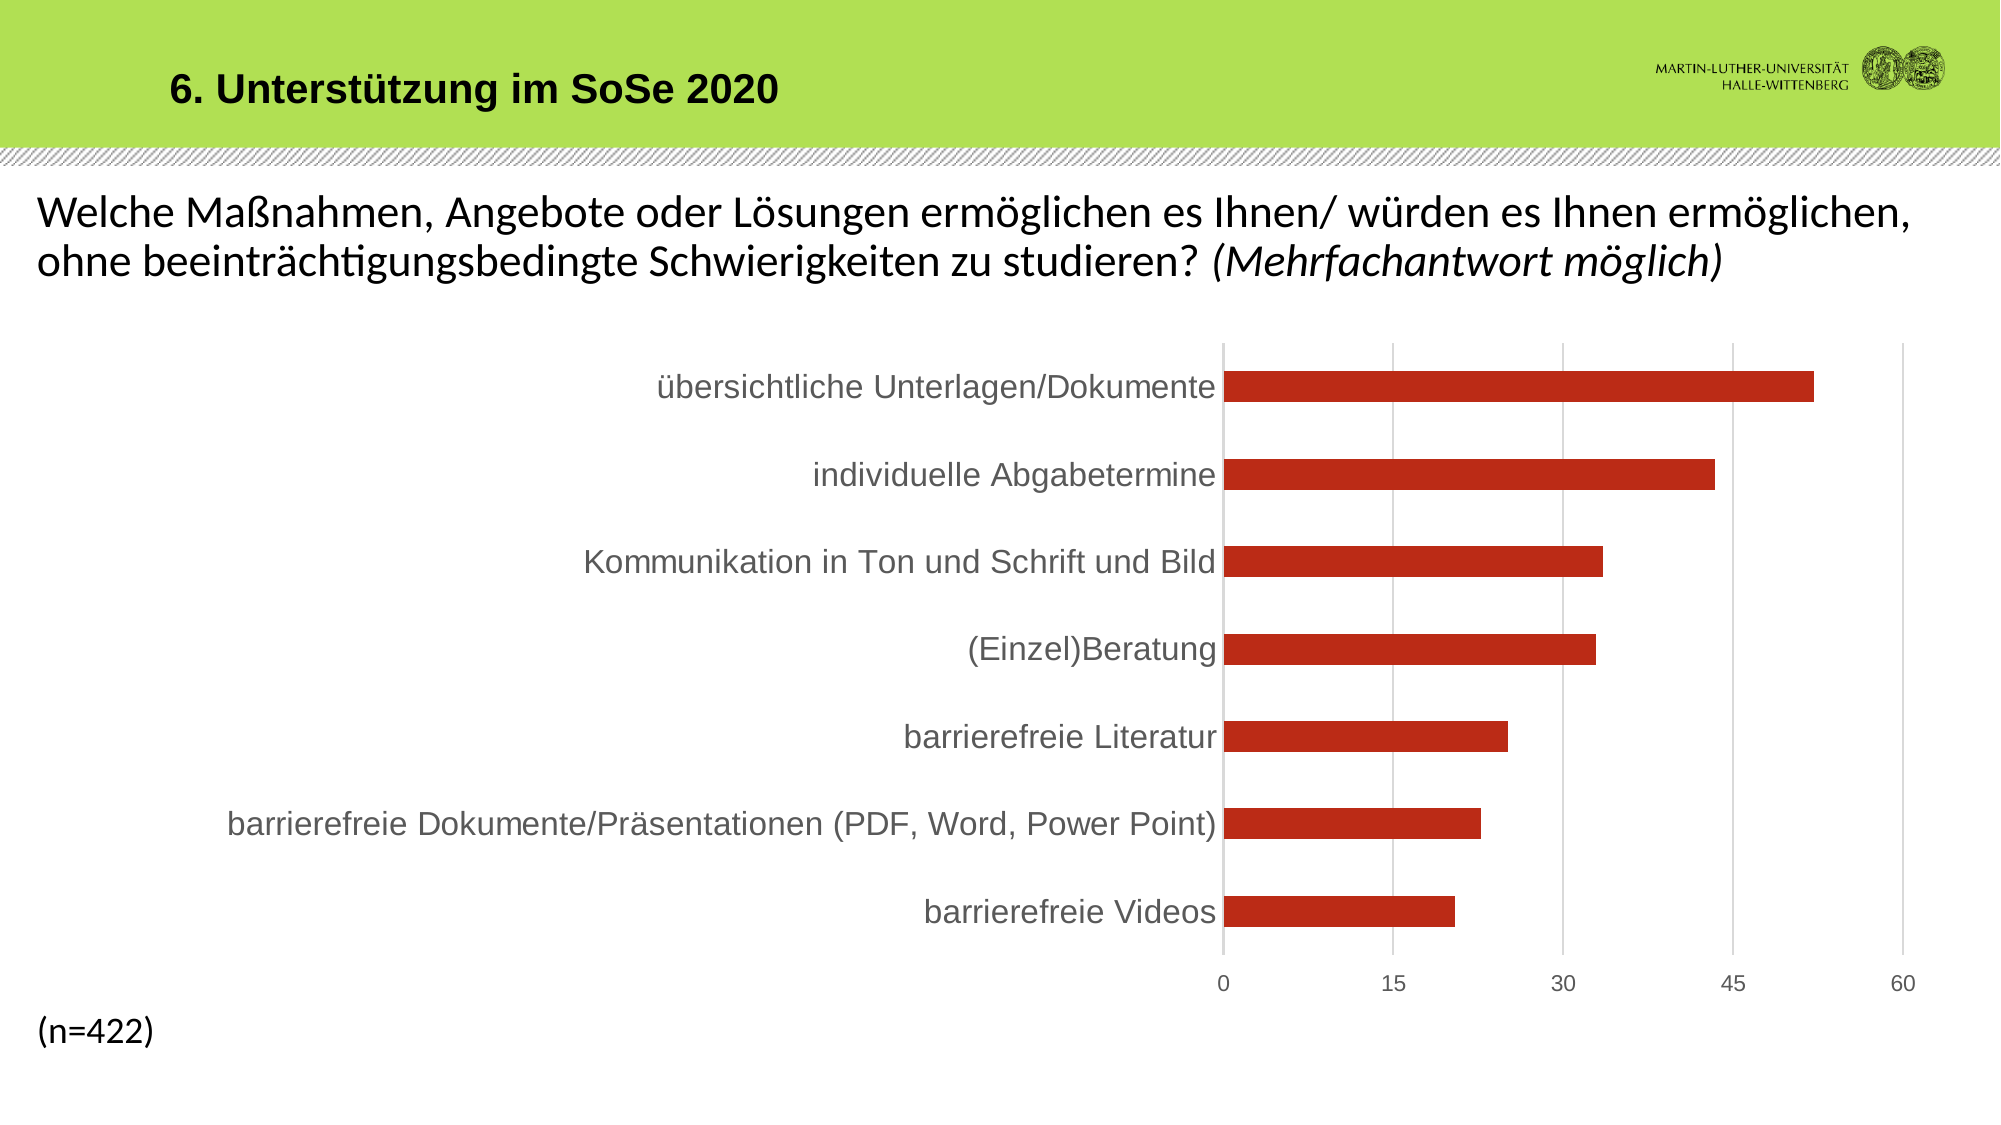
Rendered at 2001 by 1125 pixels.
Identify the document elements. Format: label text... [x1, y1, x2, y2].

chart [209, 315, 1918, 999]
title Welche Maßnahmen, Angebote oder Lösungen ermöglichen es Ihnen/ würden es Ihnen ermöglichen, ohne beeinträchtigungsbedingte Schwierigkeiten zu studieren? (Mehrfachantwort möglich) (n=422) [36, 187, 1964, 1083]
picture [1656, 46, 1945, 90]
text_box 6. Unterstützung im SoSe 2020 [162, 54, 788, 120]
picture [0, 148, 2000, 166]
